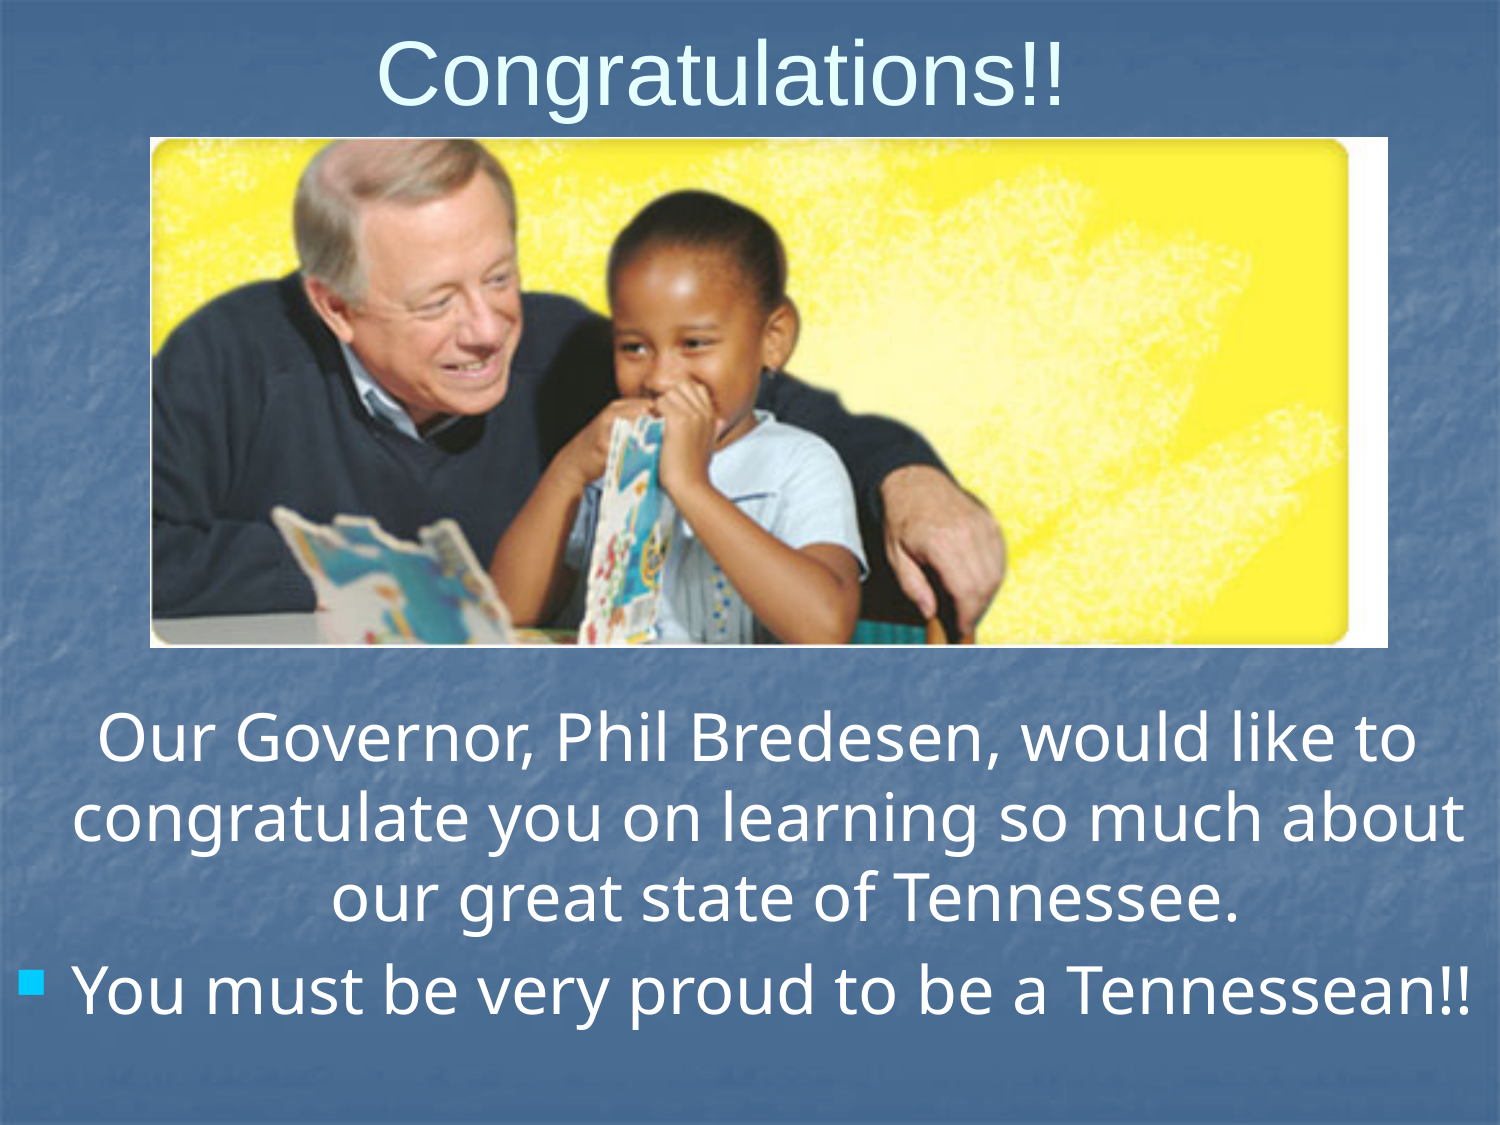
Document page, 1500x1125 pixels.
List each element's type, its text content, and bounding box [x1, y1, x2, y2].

picture [149, 137, 1388, 649]
list Our Governor, Phil Bredesen, would like to congratulate you on learning so much about our great state of Tennessee. You must be very proud to be a Tennessean!! [0, 687, 1500, 1125]
title Congratulations!! [0, 0, 1351, 138]
